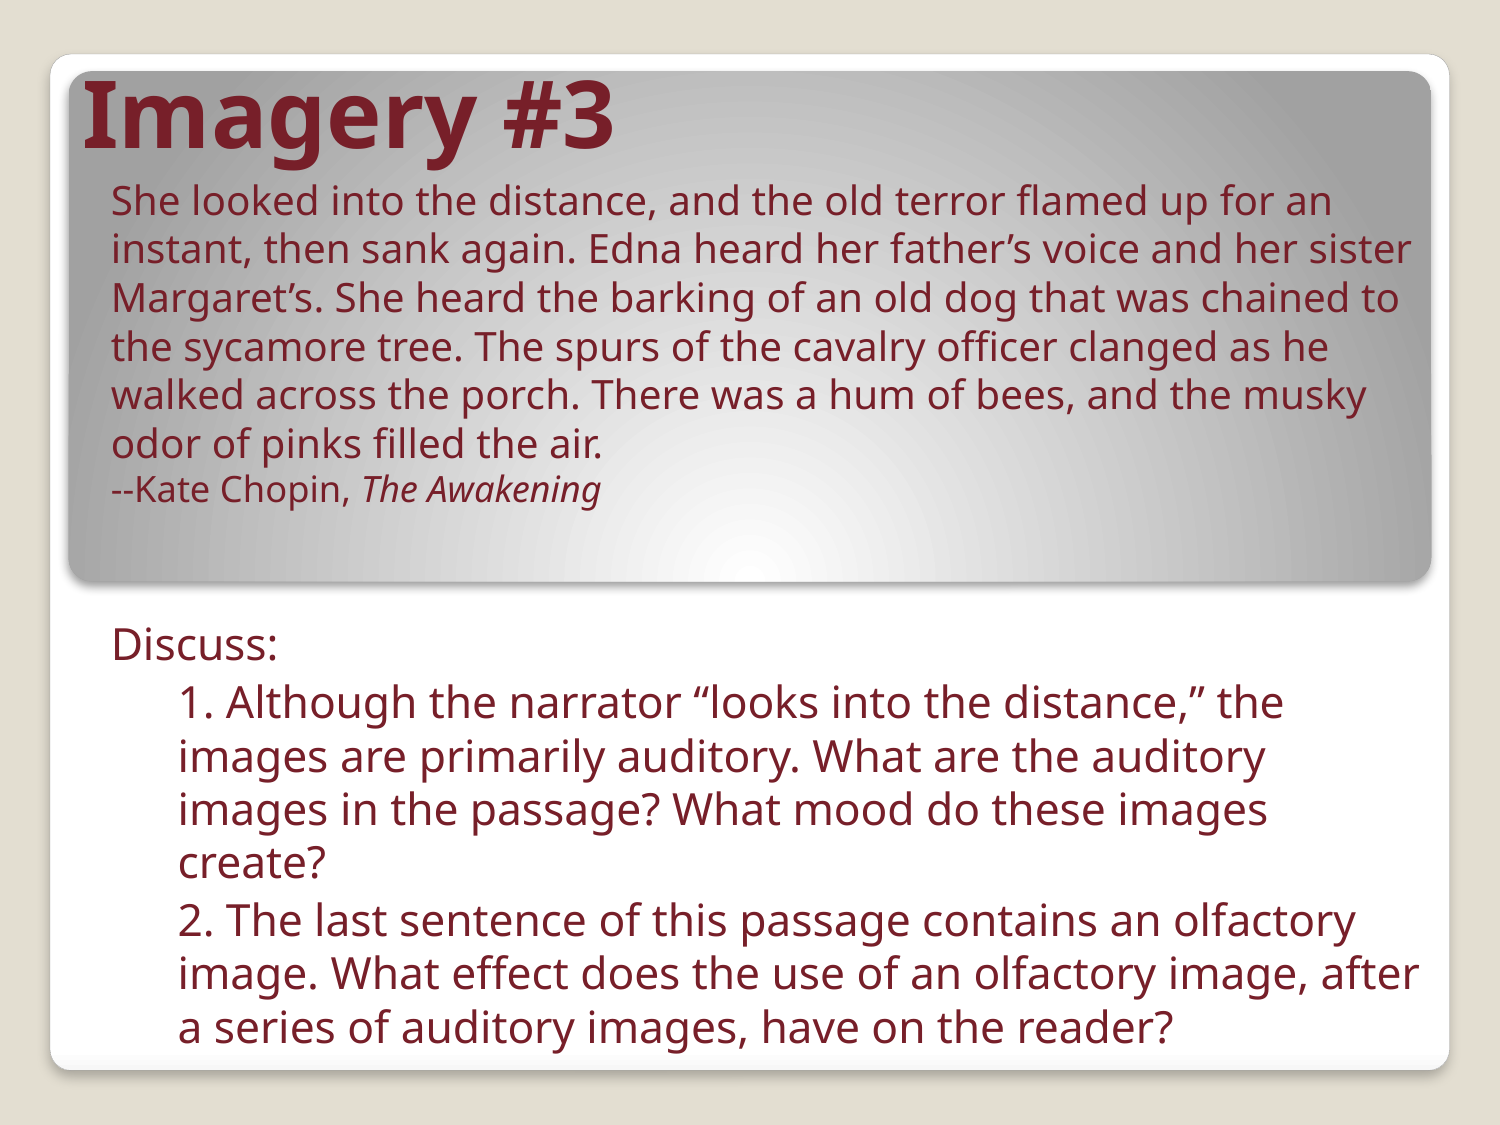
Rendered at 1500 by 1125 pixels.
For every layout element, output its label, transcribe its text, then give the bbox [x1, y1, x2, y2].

subtitle She looked into the distance, and the old terror flamed up for an instant, then sank again. Edna heard her father’s voice and her sister Margaret’s. She heard the barking of an old dog that was chained to the sycamore tree. The spurs of the cavalry officer clanged as he walked across the porch. There was a hum of bees, and the musky odor of pinks filled the air. --Kate Chopin, The Awakening Discuss: 1. Although the narrator “looks into the distance,” the images are primarily auditory. What are the auditory images in the passage? What mood do these images create? 2. The last sentence of this passage contains an olfactory image. What effect does the use of an olfactory image, after a series of auditory images, have on the reader? [75, 174, 1438, 1063]
title Imagery #3 [75, 0, 1350, 174]
